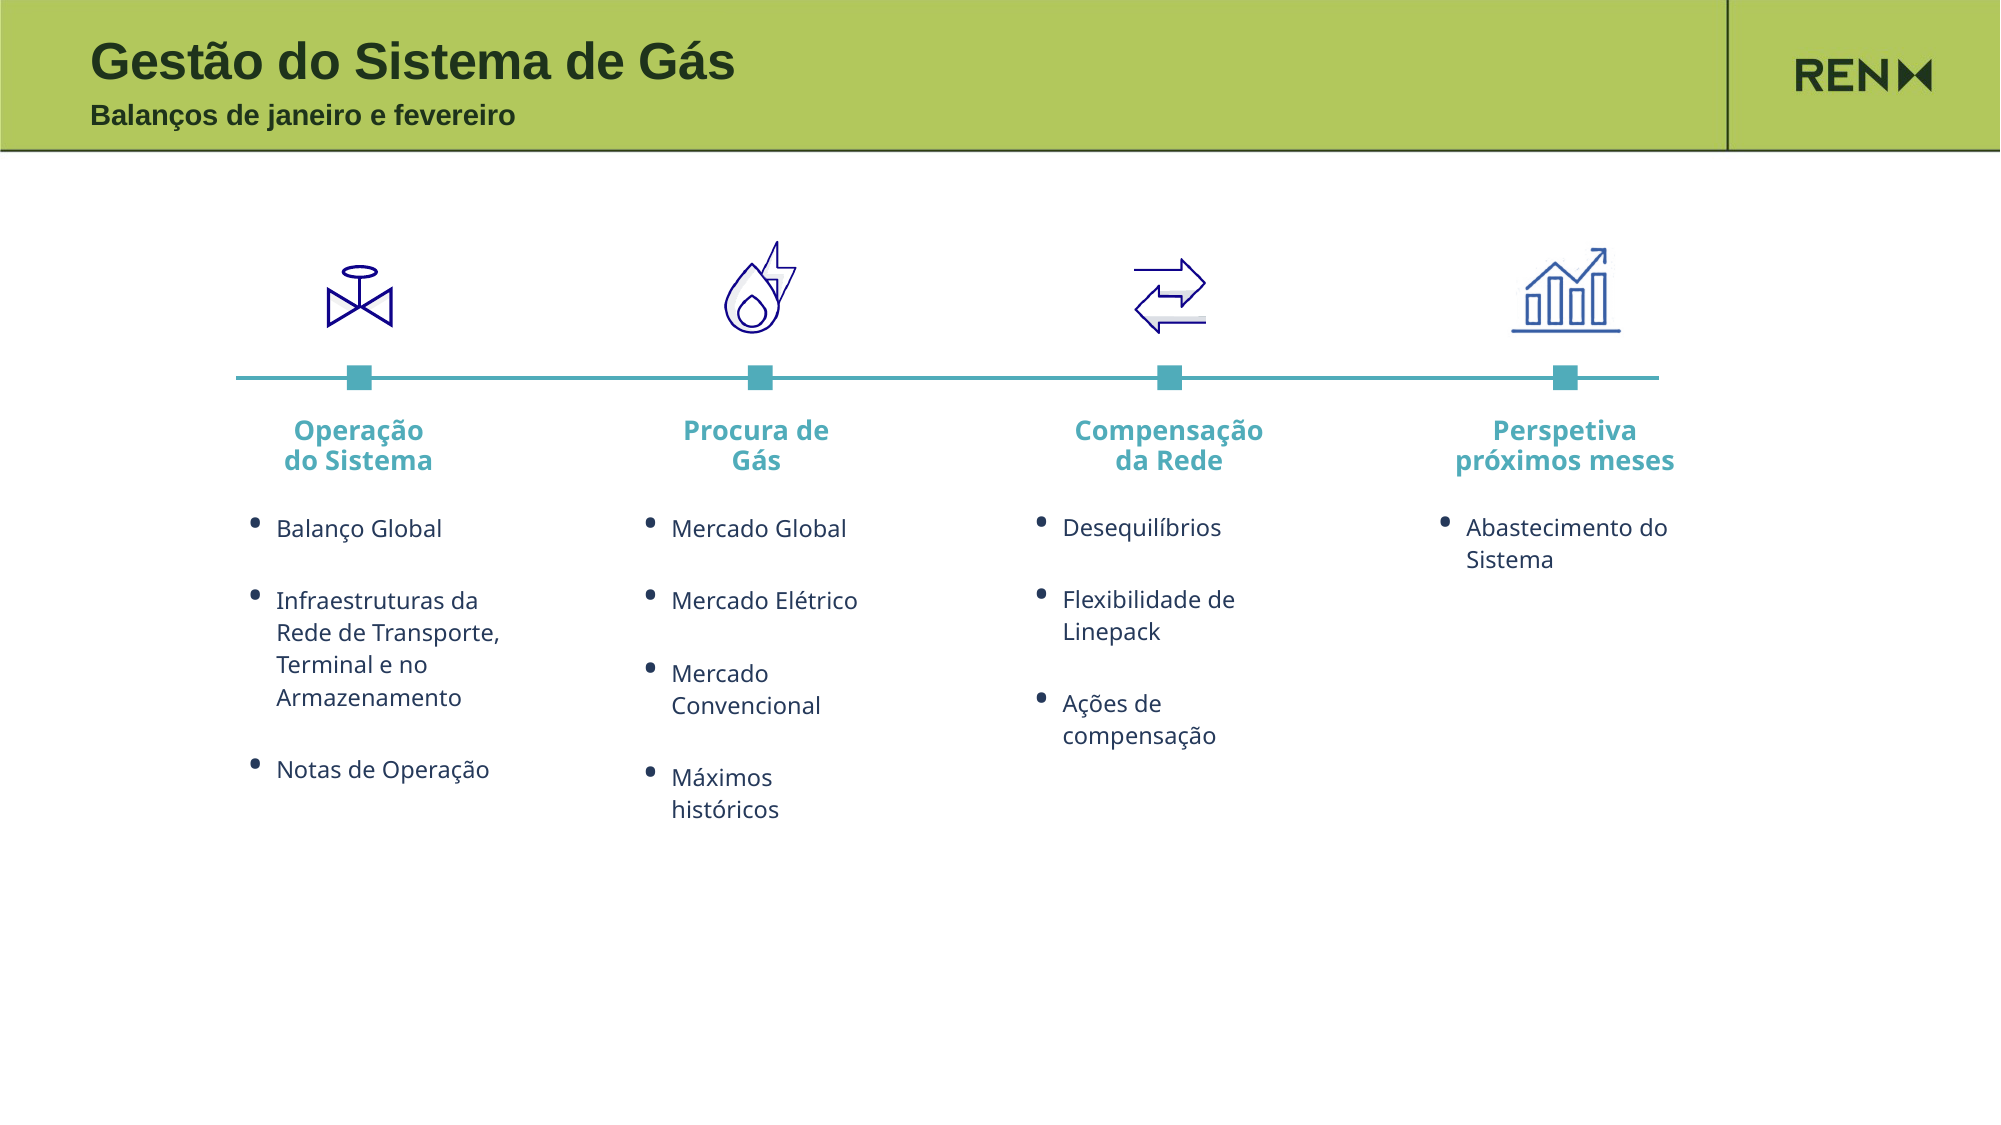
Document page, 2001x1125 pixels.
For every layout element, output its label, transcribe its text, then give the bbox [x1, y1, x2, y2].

text_box Compensação da Rede [1059, 410, 1280, 476]
text_box [1553, 365, 1578, 391]
text_box Mercado Global Mercado Elétrico Mercado Convencional Máximos históricos [640, 510, 883, 828]
text_box Operação do Sistema [283, 410, 436, 476]
text_box Gestão do Sistema de Gás [88, 25, 1630, 90]
text_box Procura de Gás [669, 410, 845, 476]
text_box [346, 365, 372, 391]
picture [0, 0, 2000, 1125]
text_box Desequilíbrios Flexibilidade de Linepack Ações de compensação [1031, 510, 1292, 790]
text_box Balanço Global Infraestruturas da Rede de Transporte, Terminal e no Armazenamento Notas de Operação [245, 510, 519, 788]
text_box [324, 266, 394, 326]
text_box [1157, 365, 1182, 391]
text_box Perspetiva próximos meses [1455, 410, 1676, 476]
text_box Balanços de janeiro e fevereiro [88, 94, 1630, 131]
text_box Abastecimento do Sistema [1435, 510, 1729, 577]
text_box [747, 365, 773, 391]
